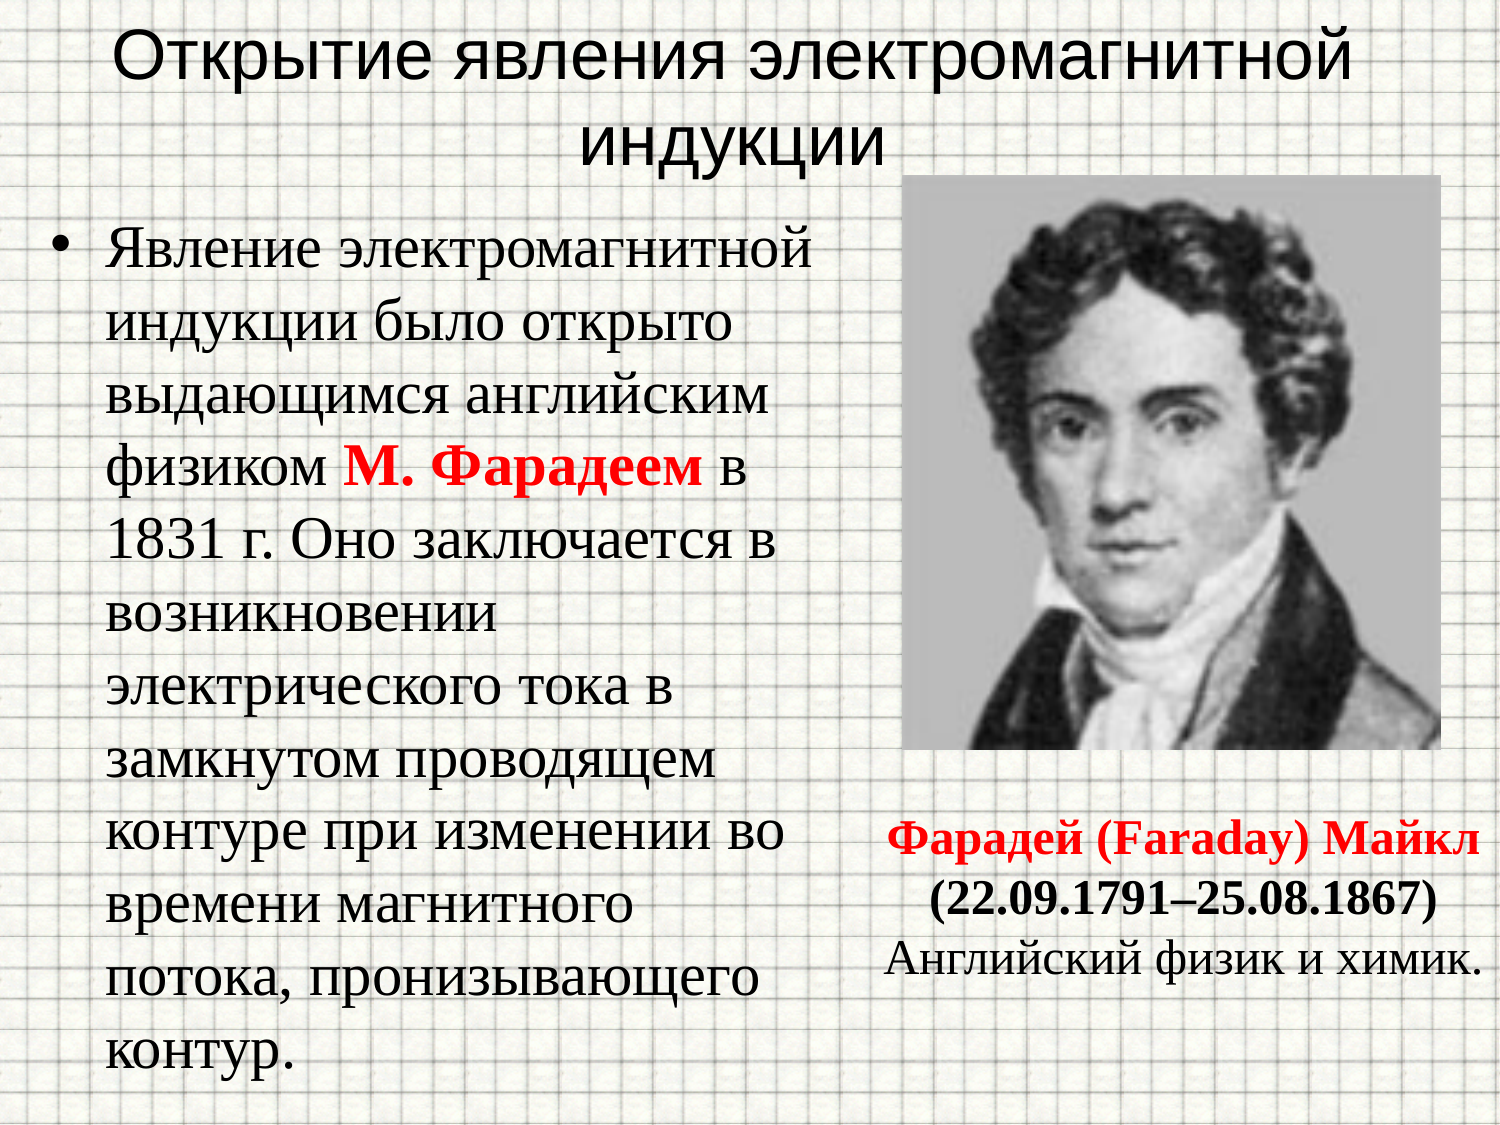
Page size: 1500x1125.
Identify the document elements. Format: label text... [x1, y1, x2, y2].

text_box Фарадей (Faraday) Майкл (22.09.1791–25.08.1867) Английский физик и химик. [867, 796, 1500, 992]
picture [0, 0, 1500, 1125]
title Открытие явления электромагнитной индукции [58, 0, 1409, 188]
list Явление электромагнитной индукции было открыто выдающимся английским физиком М. Фарадеем в 1831 г. Оно заключается в возникновении электрического тока в замкнутом проводящем контуре при изменении во времени магнитного потока, пронизывающего контур. [35, 199, 832, 1125]
